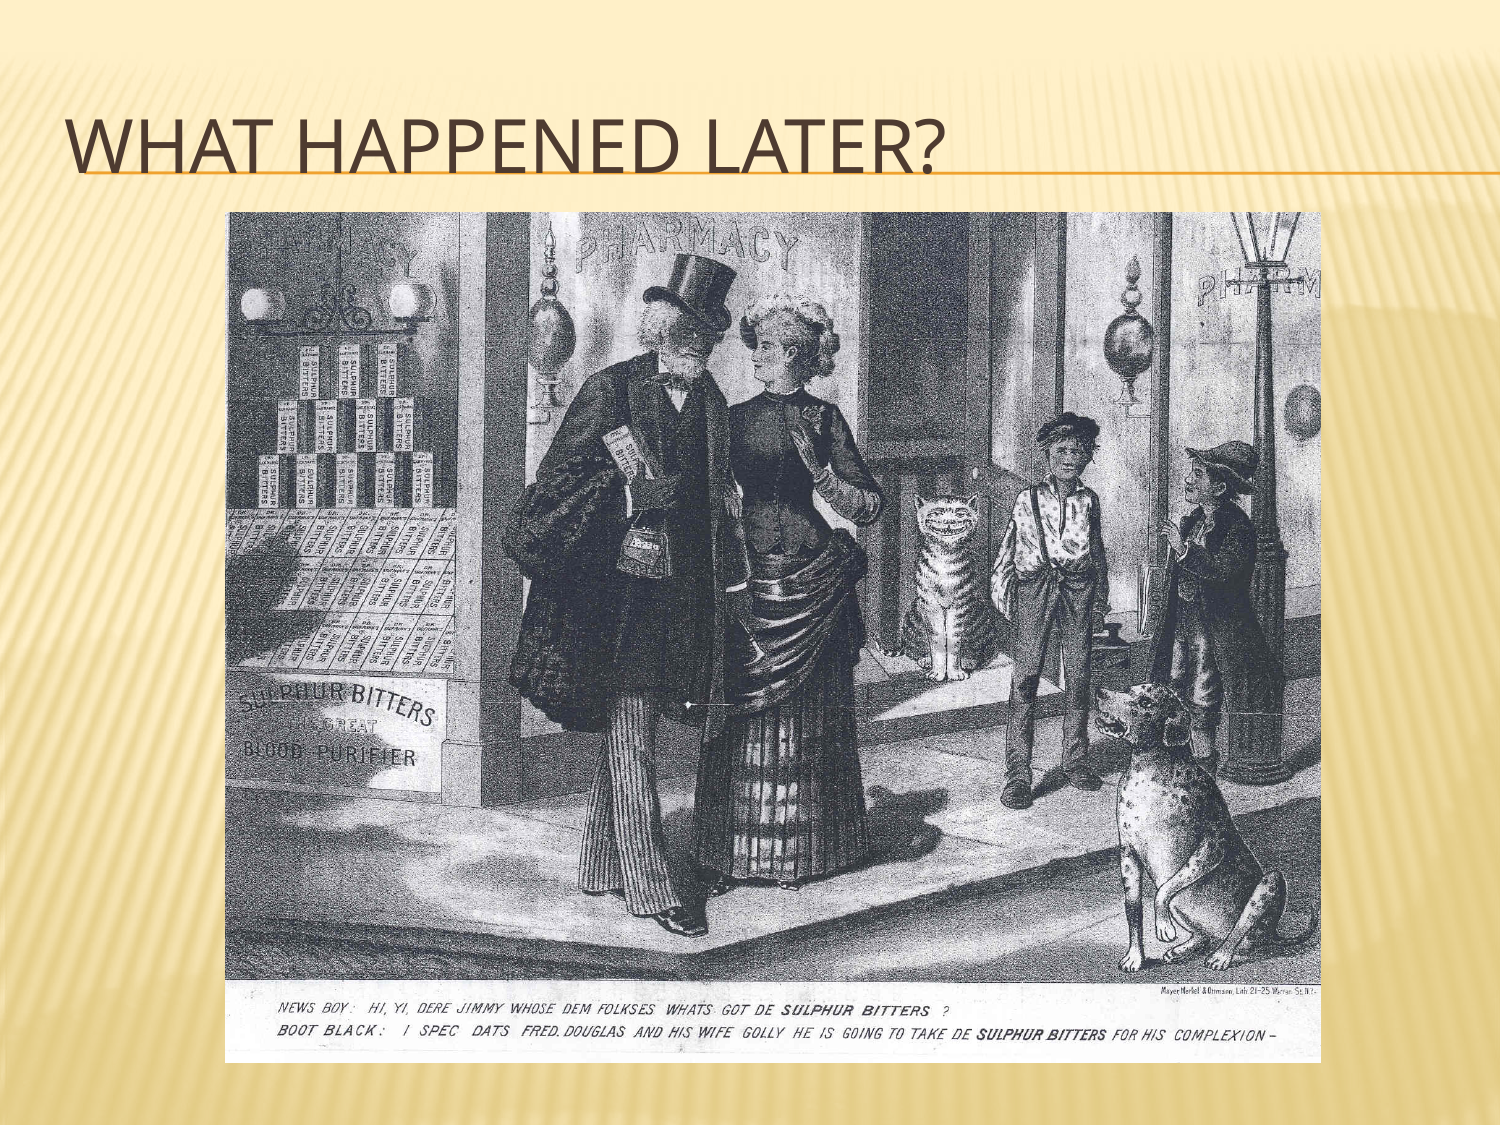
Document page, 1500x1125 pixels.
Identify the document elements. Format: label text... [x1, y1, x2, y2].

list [224, 212, 1321, 1063]
title What Happened later? [50, 75, 1475, 213]
